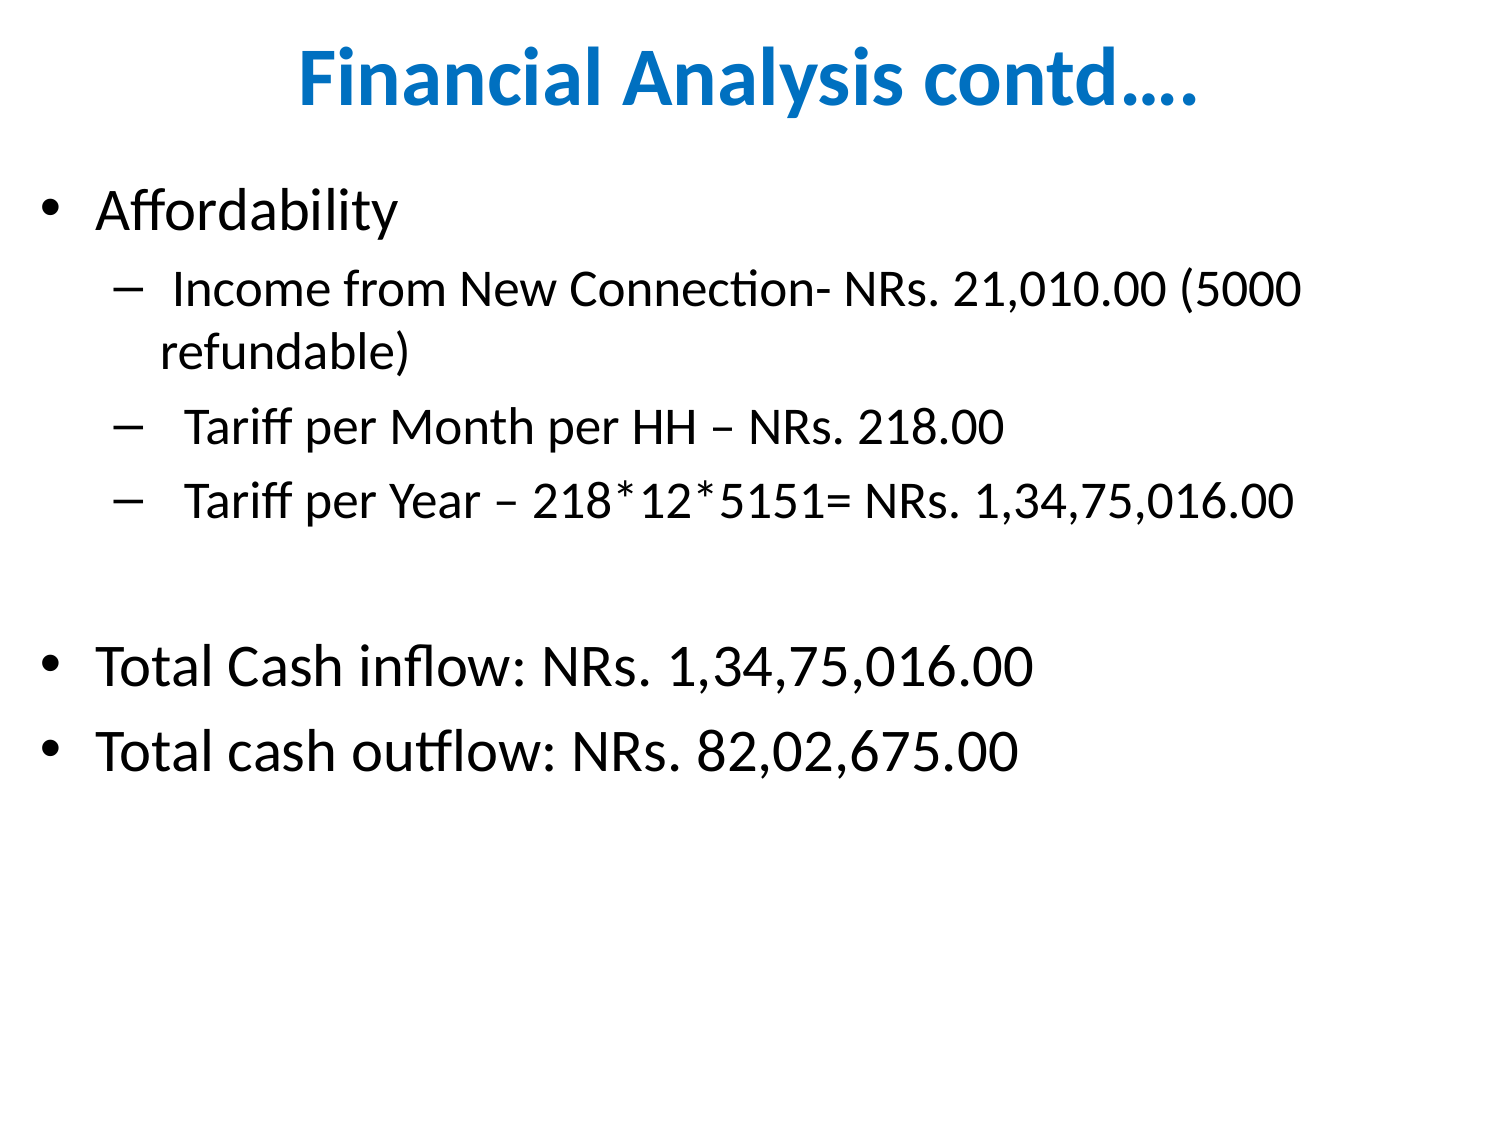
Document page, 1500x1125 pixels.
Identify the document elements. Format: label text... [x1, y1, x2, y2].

title Financial Analysis contd…. [75, 0, 1425, 145]
list Affordability Income from New Connection- NRs. 21,010.00 (5000 refundable) Tariff per Month per HH – NRs. 218.00 Tariff per Year – 218*12*5151= NRs. 1,34,75,016.00 Total Cash inflow: NRs. 1,34,75,016.00 Total cash outflow: NRs. 82,02,675.00 [24, 162, 1475, 1050]
